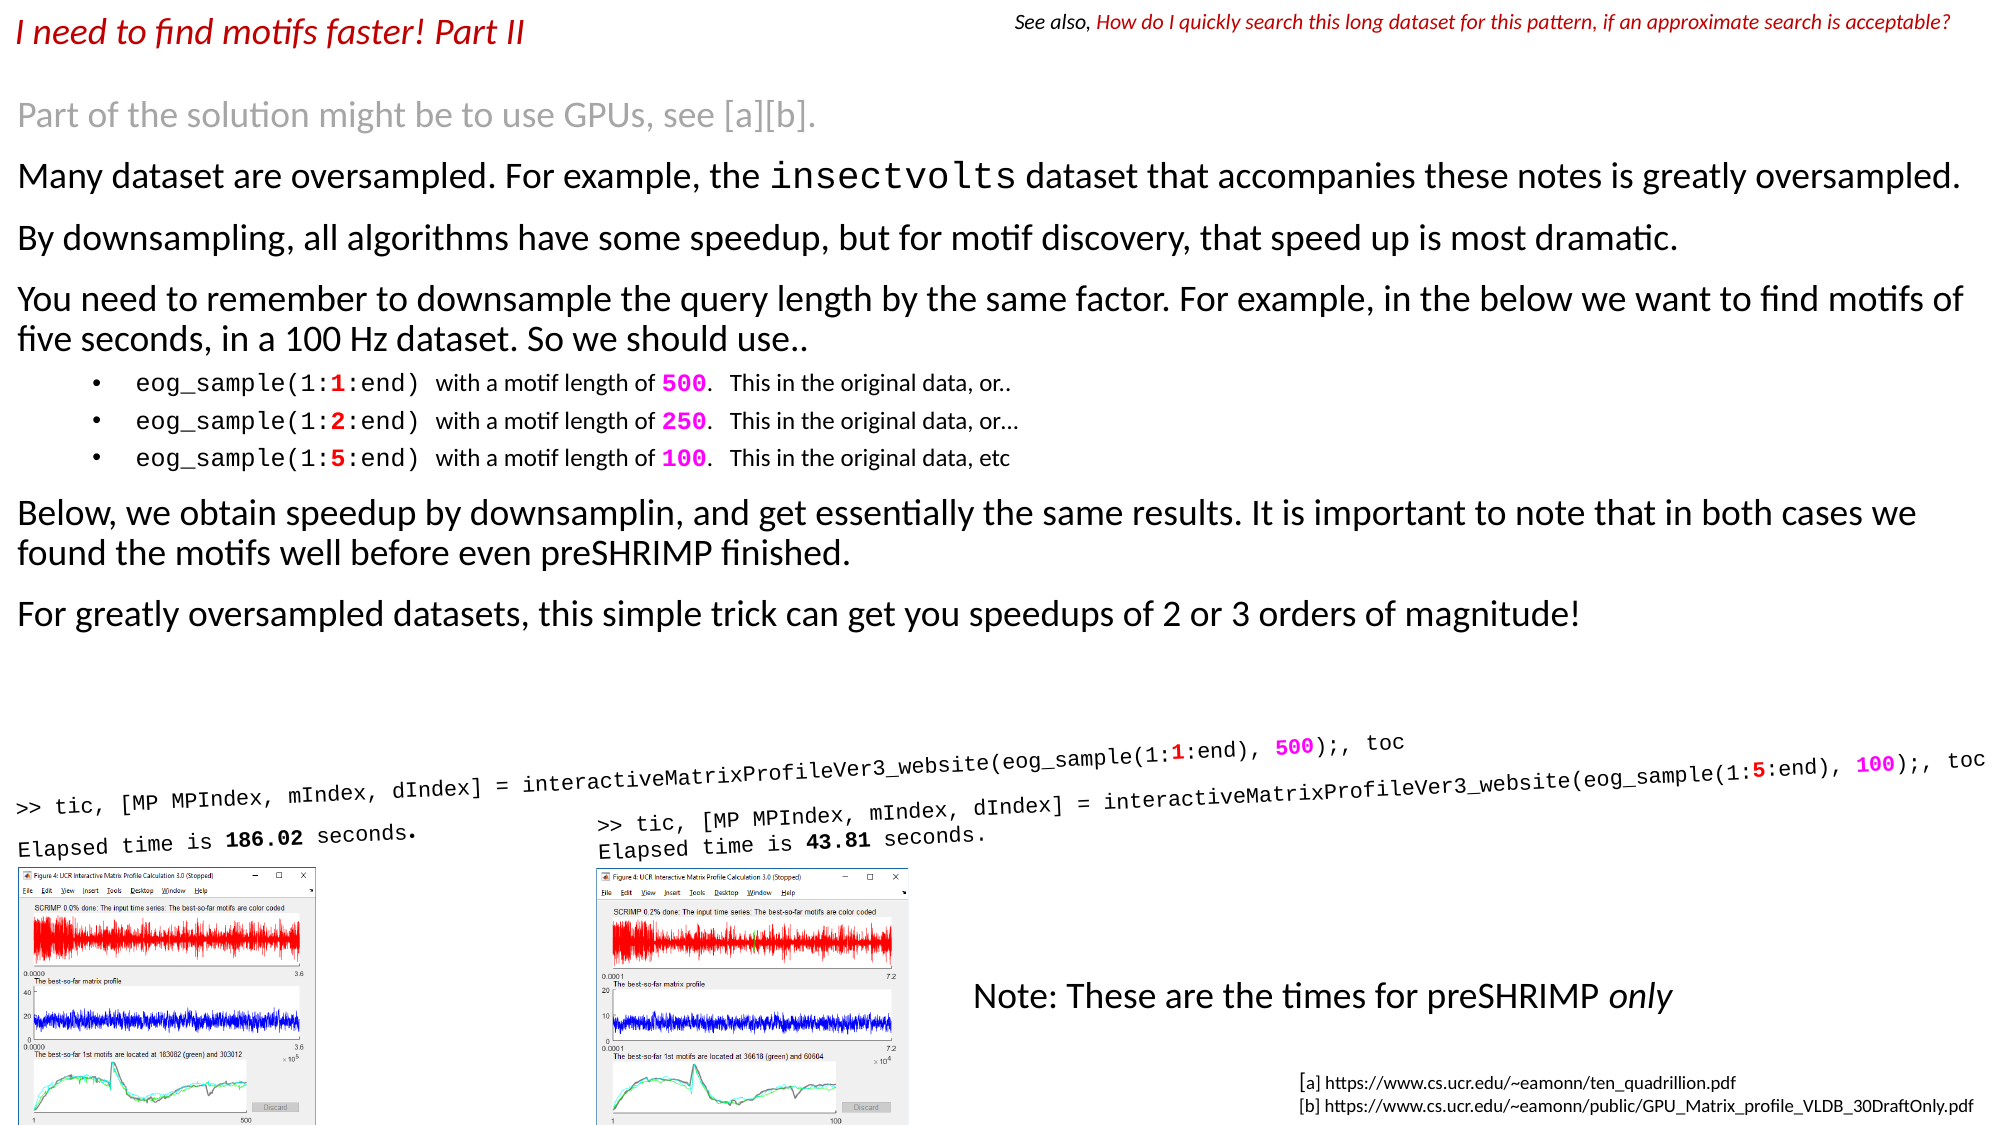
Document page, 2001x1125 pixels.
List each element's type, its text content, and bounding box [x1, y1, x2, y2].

text_box >> tic, [MP MPIndex, mIndex, dIndex] = interactiveMatrixProfileVer3_website(eog_sample(1:1:end), 500);, toc Elapsed time is 186.02 seconds. [0, 715, 1479, 874]
list Part of the solution might be to use GPUs, see [a][b]. Many dataset are oversampled. For example, the insectvolts dataset that accompanies these notes is greatly oversampled. By downsampling, all algorithms have some speedup, but for motif discovery, that speed up is most dramatic. You need to remember to downsample the query length by the same factor. For example, in the below we want to find motifs of five seconds, in a 100 Hz dataset. So we should use.. eog_sample(1:1:end) with a motif length of 500. This in the original data, or.. eog_sample(1:2:end) with a motif length of 250. This in the original data, or… eog_sample(1:5:end) with a motif length of 100. This in the original data, etc Below, we obtain speedup by downsamplin, and get essentially the same results. It is important to note that in both cases we found the motifs well before even preSHRIMP finished. For greatly oversampled datasets, this simple trick can get you speedups of 2 or 3 orders of magnitude! [2, 87, 2000, 725]
picture [18, 867, 316, 1125]
text_box See also, How do I quickly search this long dataset for this pattern, if an approximate search is acceptable? [999, 0, 2000, 41]
text_box Note: These are the times for preSHRIMP only [958, 963, 1688, 1024]
text_box >> tic, [MP MPIndex, mIndex, dIndex] = interactiveMatrixProfileVer3_website(eog_sample(1:5:end), 100);, toc Elapsed time is 43.81 seconds. [581, 736, 2000, 873]
picture [596, 868, 909, 1125]
text_box [a] https://www.cs.ucr.edu/~eamonn/ten_quadrillion.pdf [b] https://www.cs.ucr.edu/~eamonn/public/GPU_Matrix_profile_VLDB_30DraftOnly.pdf [1284, 1059, 2000, 1124]
text_box I need to find motifs faster! Part II [0, 0, 962, 60]
